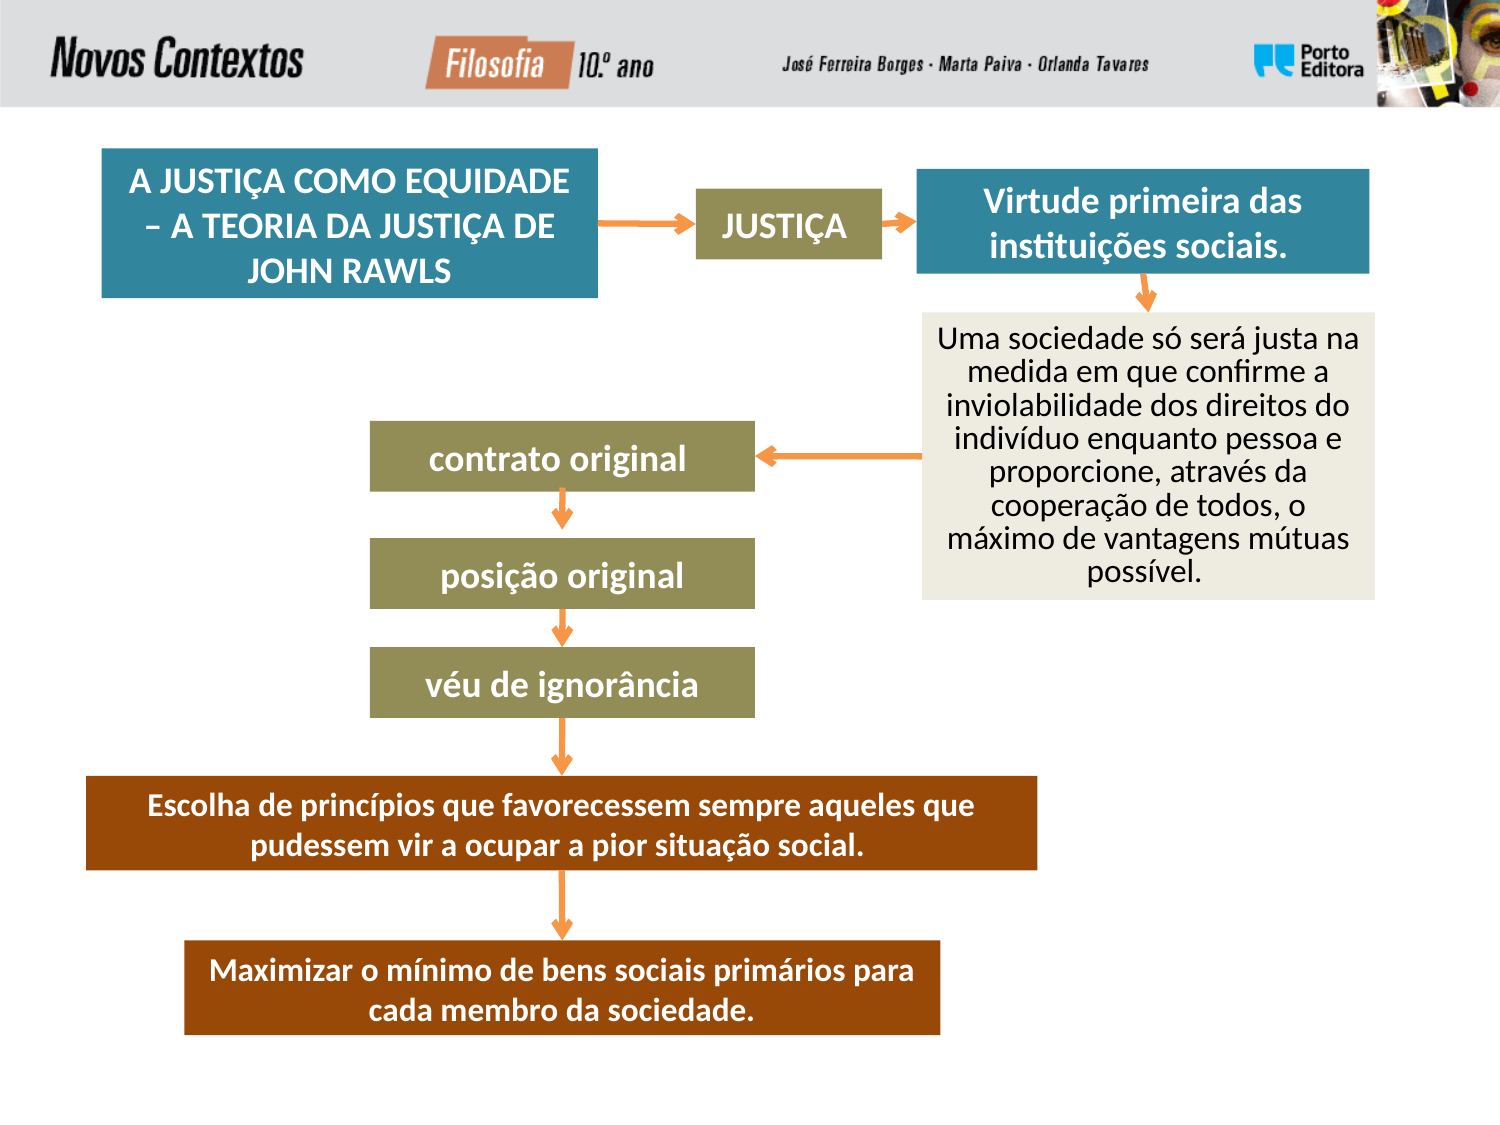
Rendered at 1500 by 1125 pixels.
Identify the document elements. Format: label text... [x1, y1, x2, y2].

text_box véu de ignorância [368, 645, 757, 720]
text_box Uma sociedade só será justa na medida em que confirme a inviolabilidade dos direitos do indivíduo enquanto pessoa e proporcione, através da cooperação de todos, o máximo de vantagens mútuas possível. [920, 310, 1377, 602]
picture [0, 0, 1500, 153]
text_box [881, 221, 918, 225]
text_box contrato original [368, 419, 757, 494]
text_box Escolha de princípios que favorecessem sempre aqueles que pudessem vir a ocupar a pior situação social. [86, 775, 1038, 871]
text_box posição original [368, 536, 757, 611]
text_box A JUSTIÇA COMO EQUIDADE – A TEORIA DA JUSTIÇA DE JOHN RAWLS [101, 148, 598, 299]
text_box JUSTIÇA [694, 186, 884, 261]
text_box Virtude primeira das instituições sociais. [916, 168, 1370, 274]
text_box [1126, 290, 1165, 297]
text_box Maximizar o mínimo de bens sociais primários para cada membro da sociedade. [184, 940, 941, 1036]
